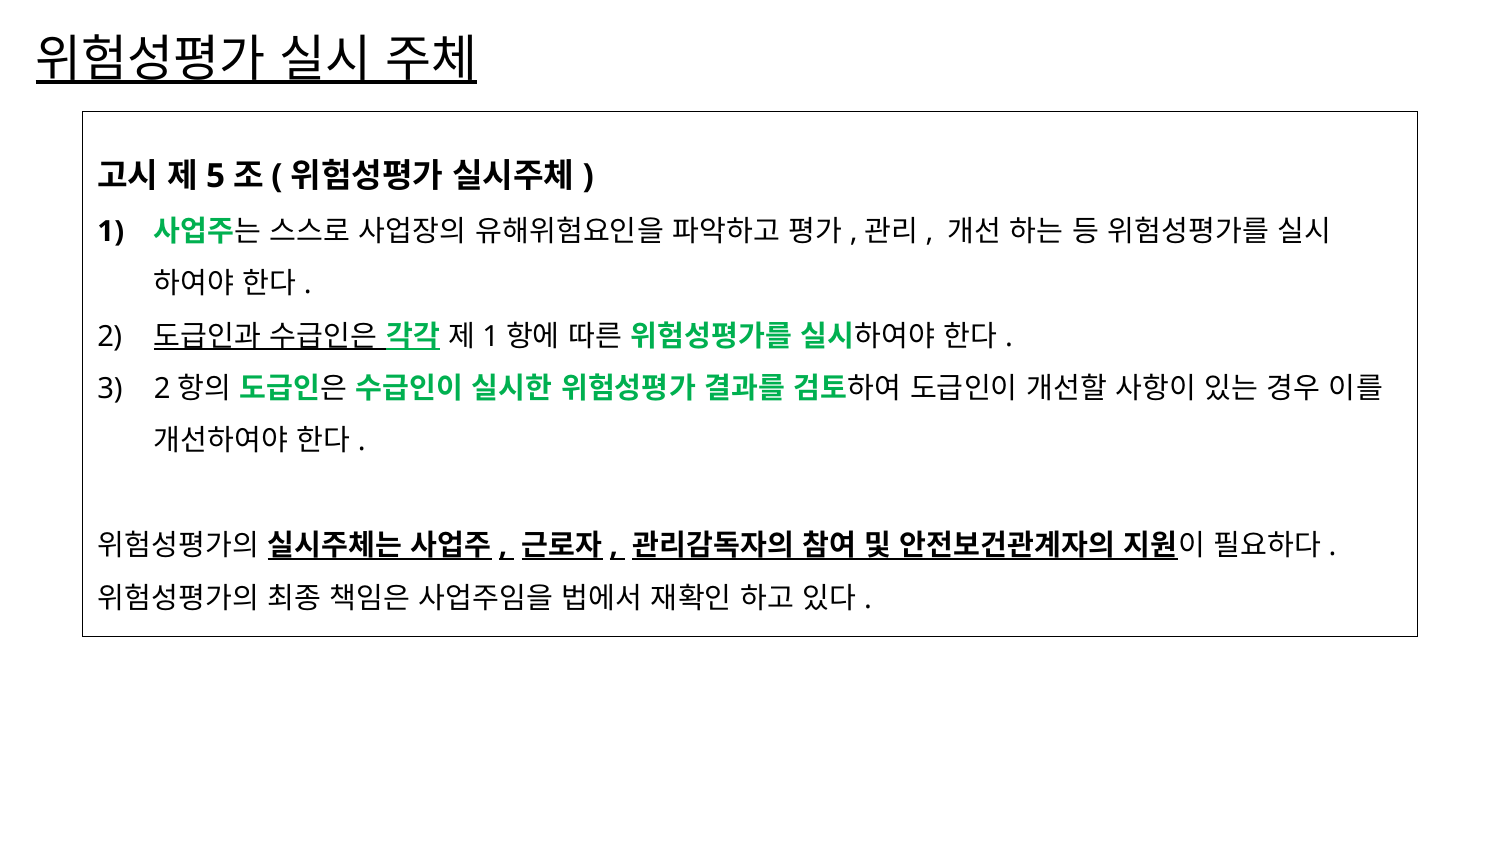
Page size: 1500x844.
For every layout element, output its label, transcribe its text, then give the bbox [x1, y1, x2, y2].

text_box 고시 제5조(위험성평가 실시주체) 사업주는 스스로 사업장의 유해위험요인을 파악하고 평가,관리, 개선 하는 등 위험성평가를 실시 하여야 한다. 도급인과 수급인은 각각 제1항에 따른 위험성평가를 실시하여야 한다. 2항의 도급인은 수급인이 실시한 위험성평가 결과를 검토하여 도급인이 개선할 사항이 있는 경우 이를 개선하여야 한다. 위험성평가의 실시주체는 사업주, 근로자, 관리감독자의 참여 및 안전보건관계자의 지원이 필요하다. 위험성평가의 최종 책임은 사업주임을 법에서 재확인 하고 있다. [82, 111, 1418, 637]
title 위험성평가 실시 주체 [20, 16, 661, 96]
